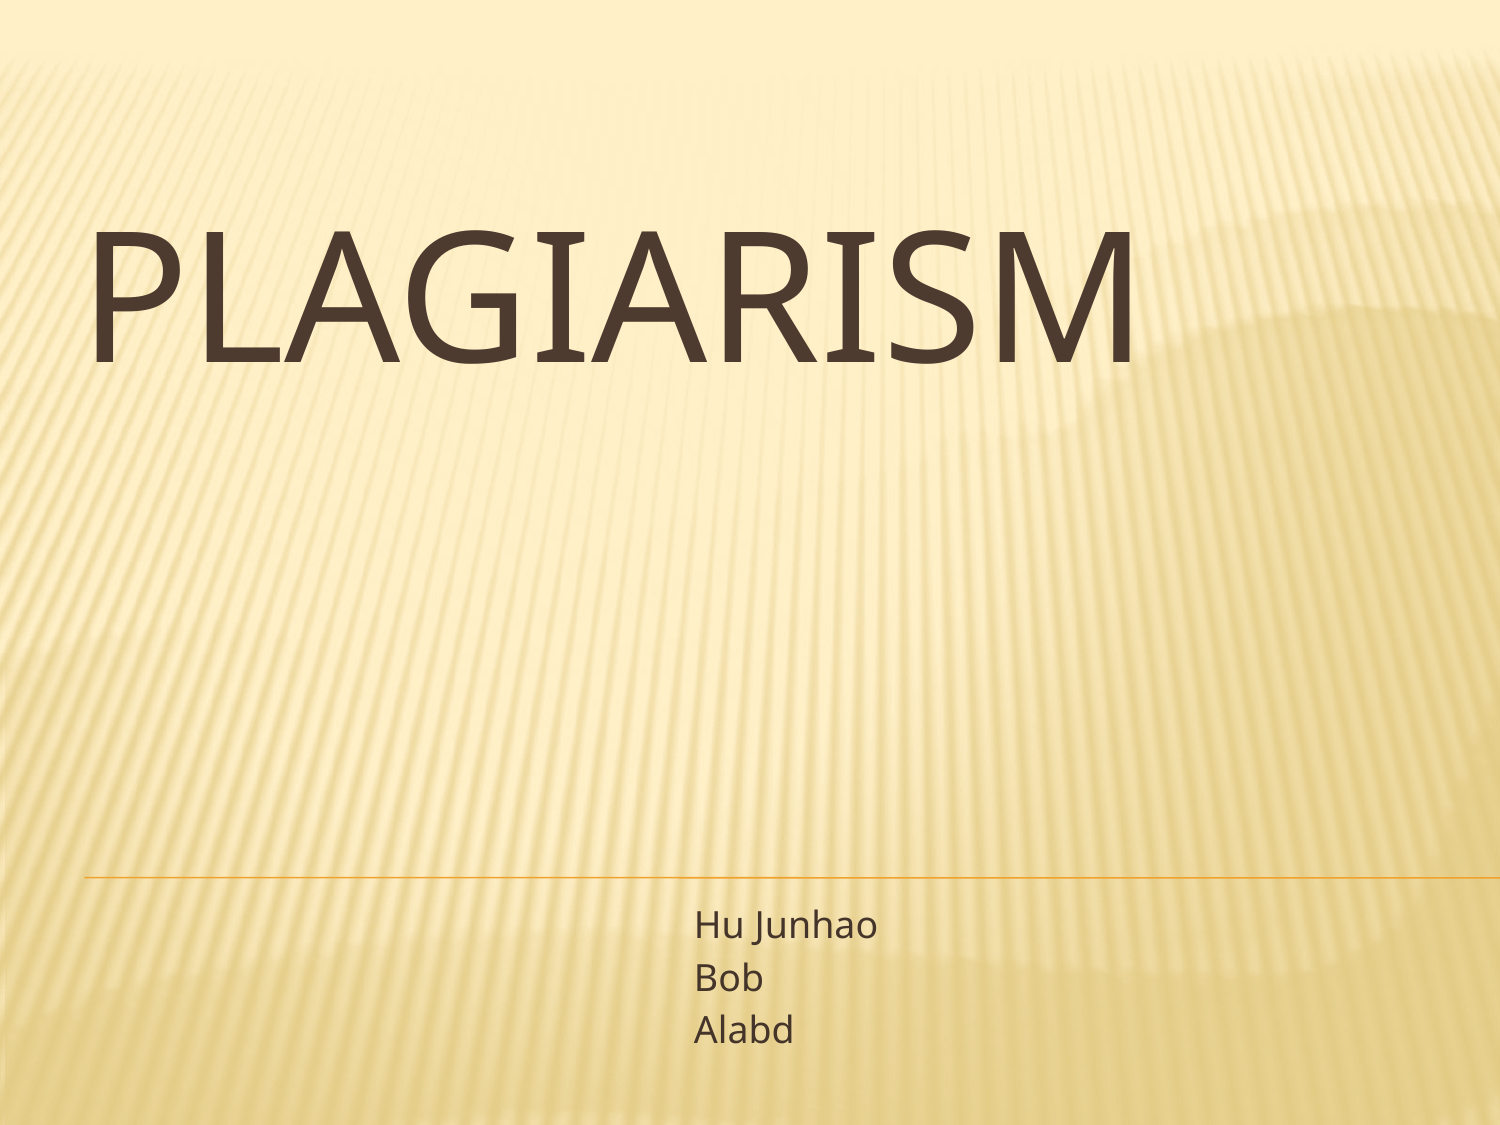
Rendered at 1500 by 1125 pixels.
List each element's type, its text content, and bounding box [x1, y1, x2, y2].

title Plagiarism [64, 172, 1340, 408]
subtitle Hu Junhao Bob Alabd [679, 810, 1482, 1059]
